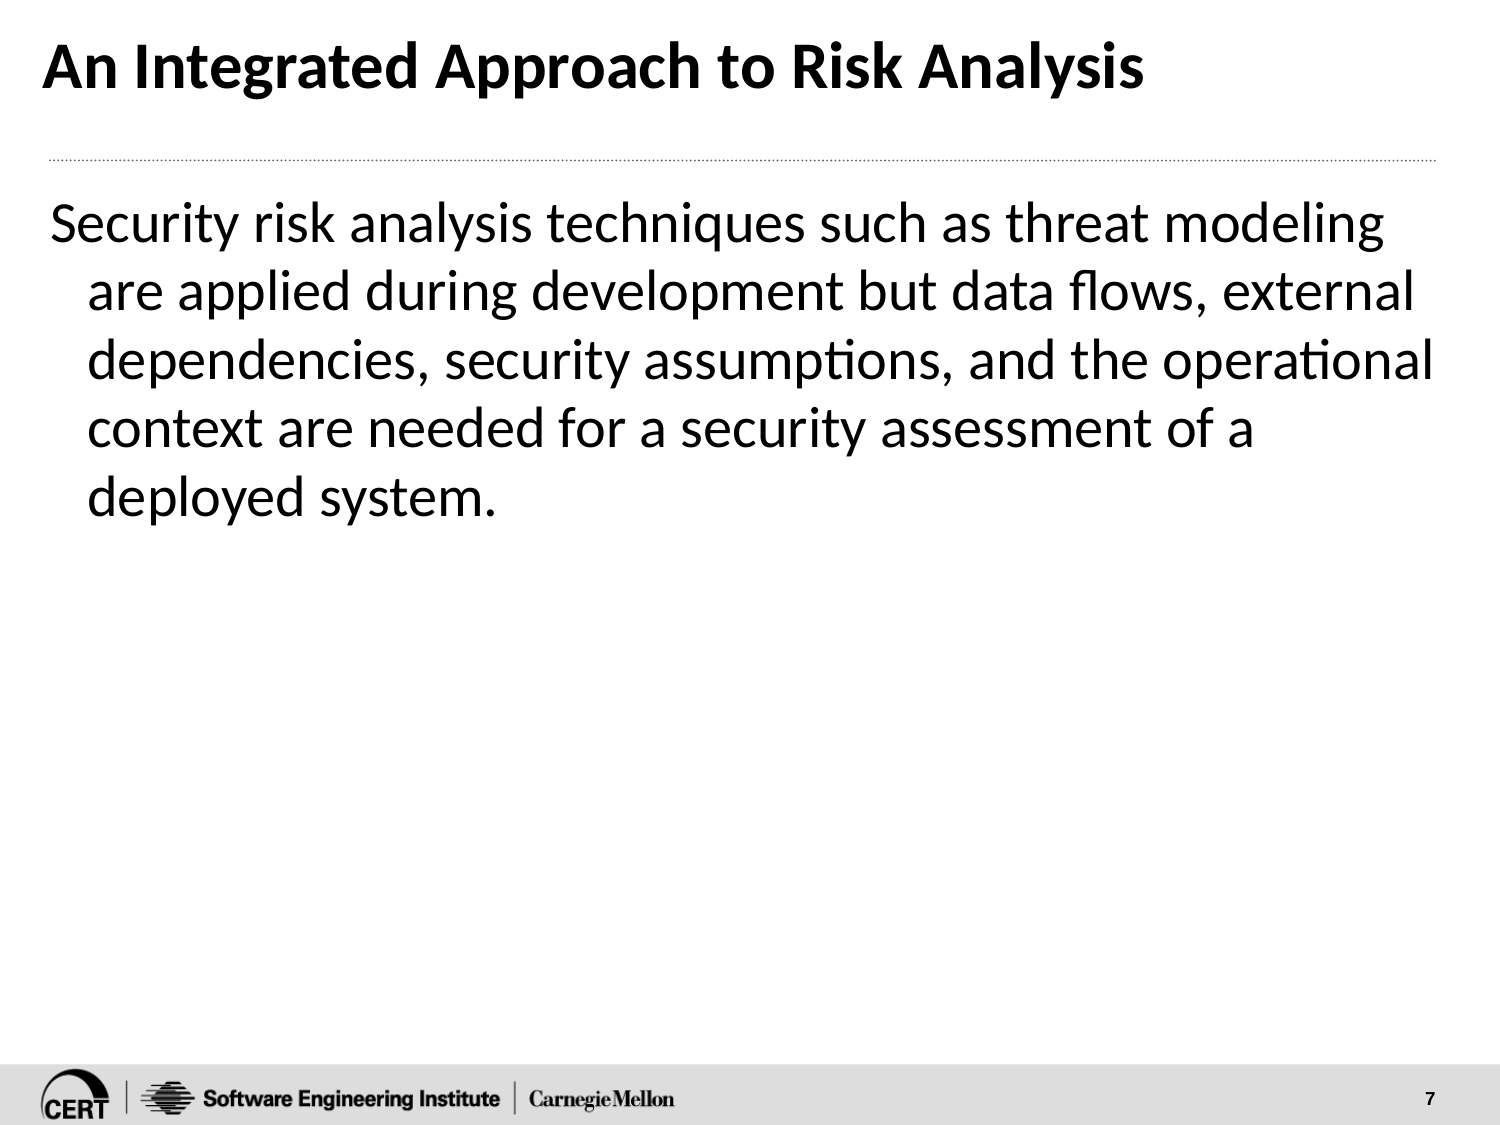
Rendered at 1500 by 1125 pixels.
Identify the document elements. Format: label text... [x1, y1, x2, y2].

picture [24, 1065, 688, 1125]
list Security risk analysis techniques such as threat modeling are applied during development but data flows, external dependencies, security assumptions, and the operational context are needed for a security assessment of a deployed system. [49, 187, 1438, 1001]
title An Integrated Approach to Risk Analysis [42, 37, 1434, 155]
